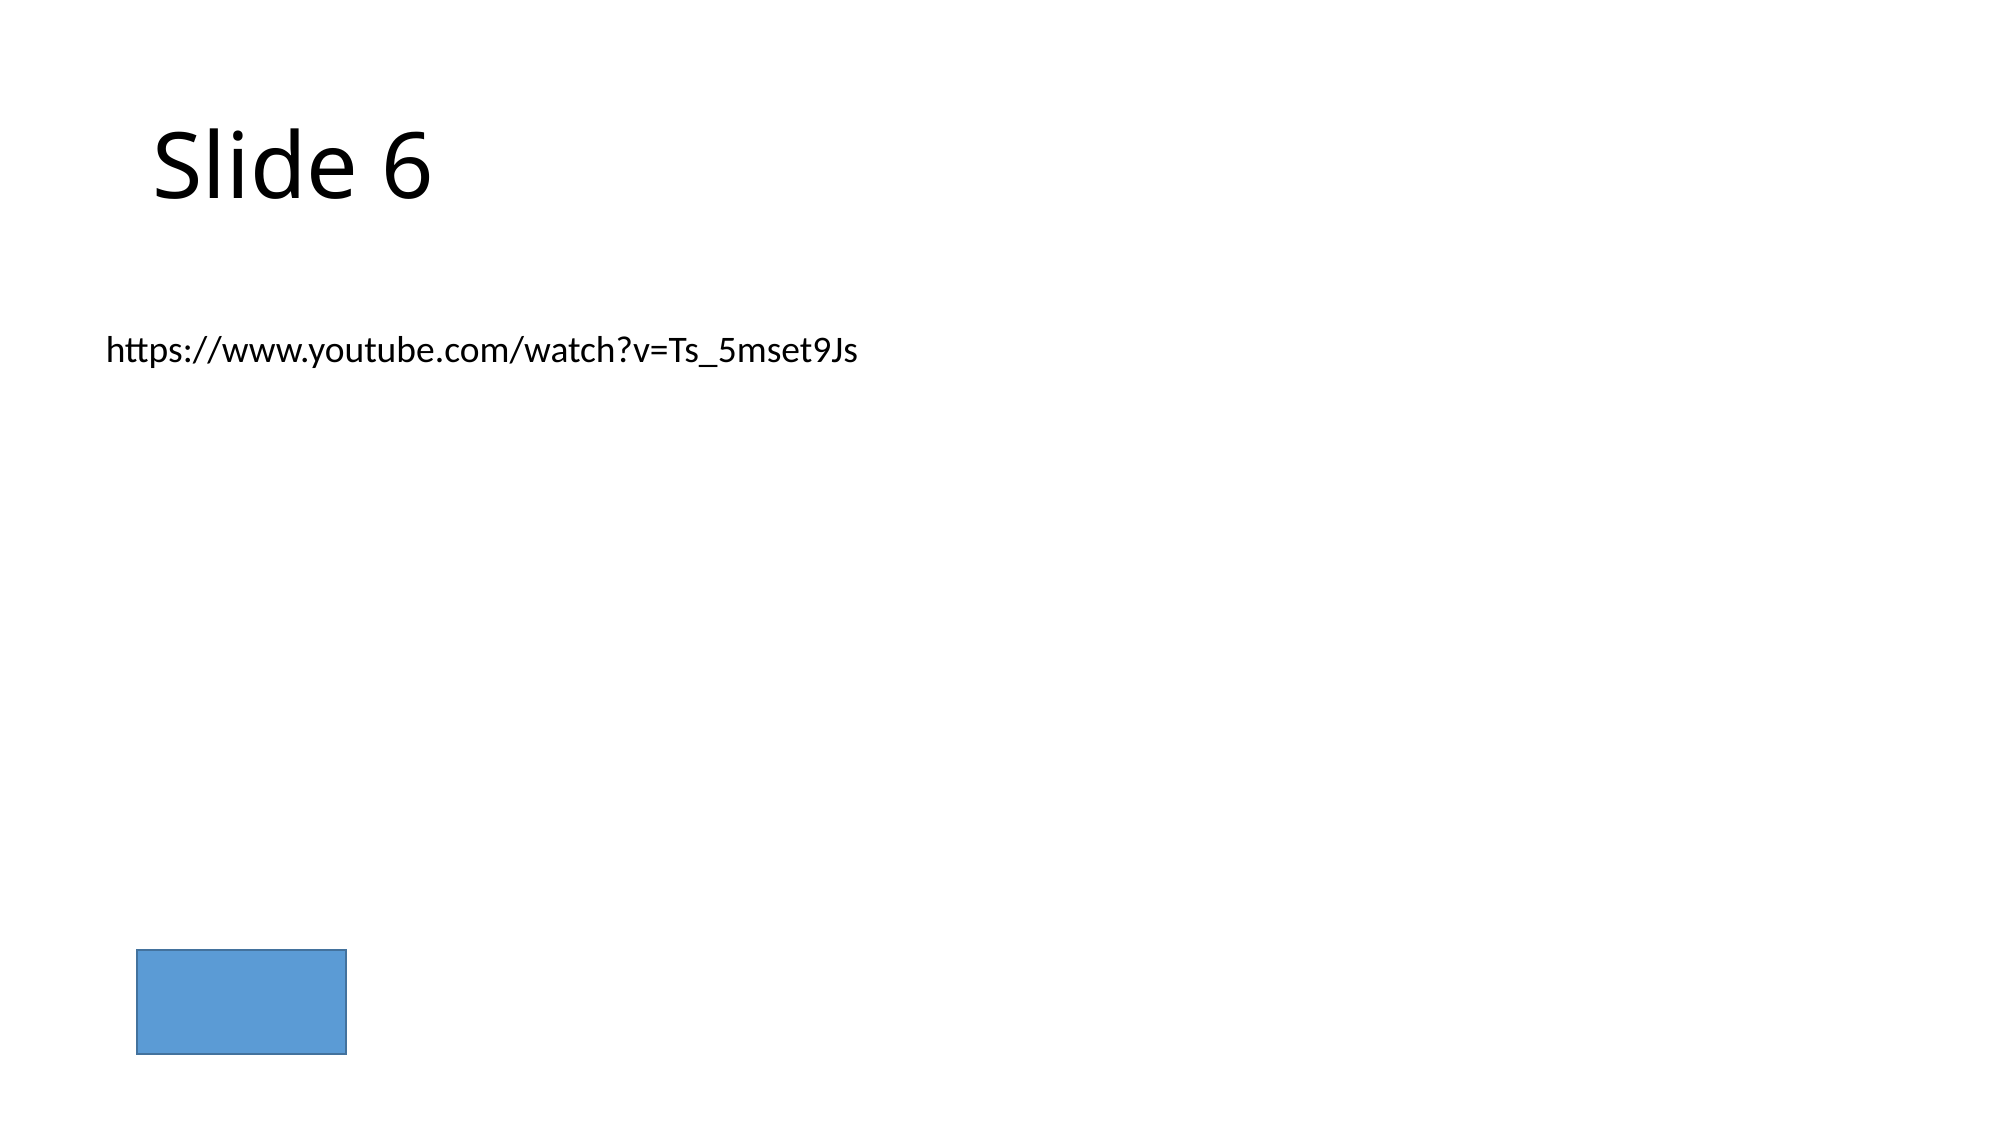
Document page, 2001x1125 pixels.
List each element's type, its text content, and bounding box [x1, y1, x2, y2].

text_box [136, 949, 347, 1055]
title Slide 6 [137, 59, 1863, 278]
text_box https://www.youtube.com/watch?v=Ts_5mset9Js [91, 317, 874, 377]
